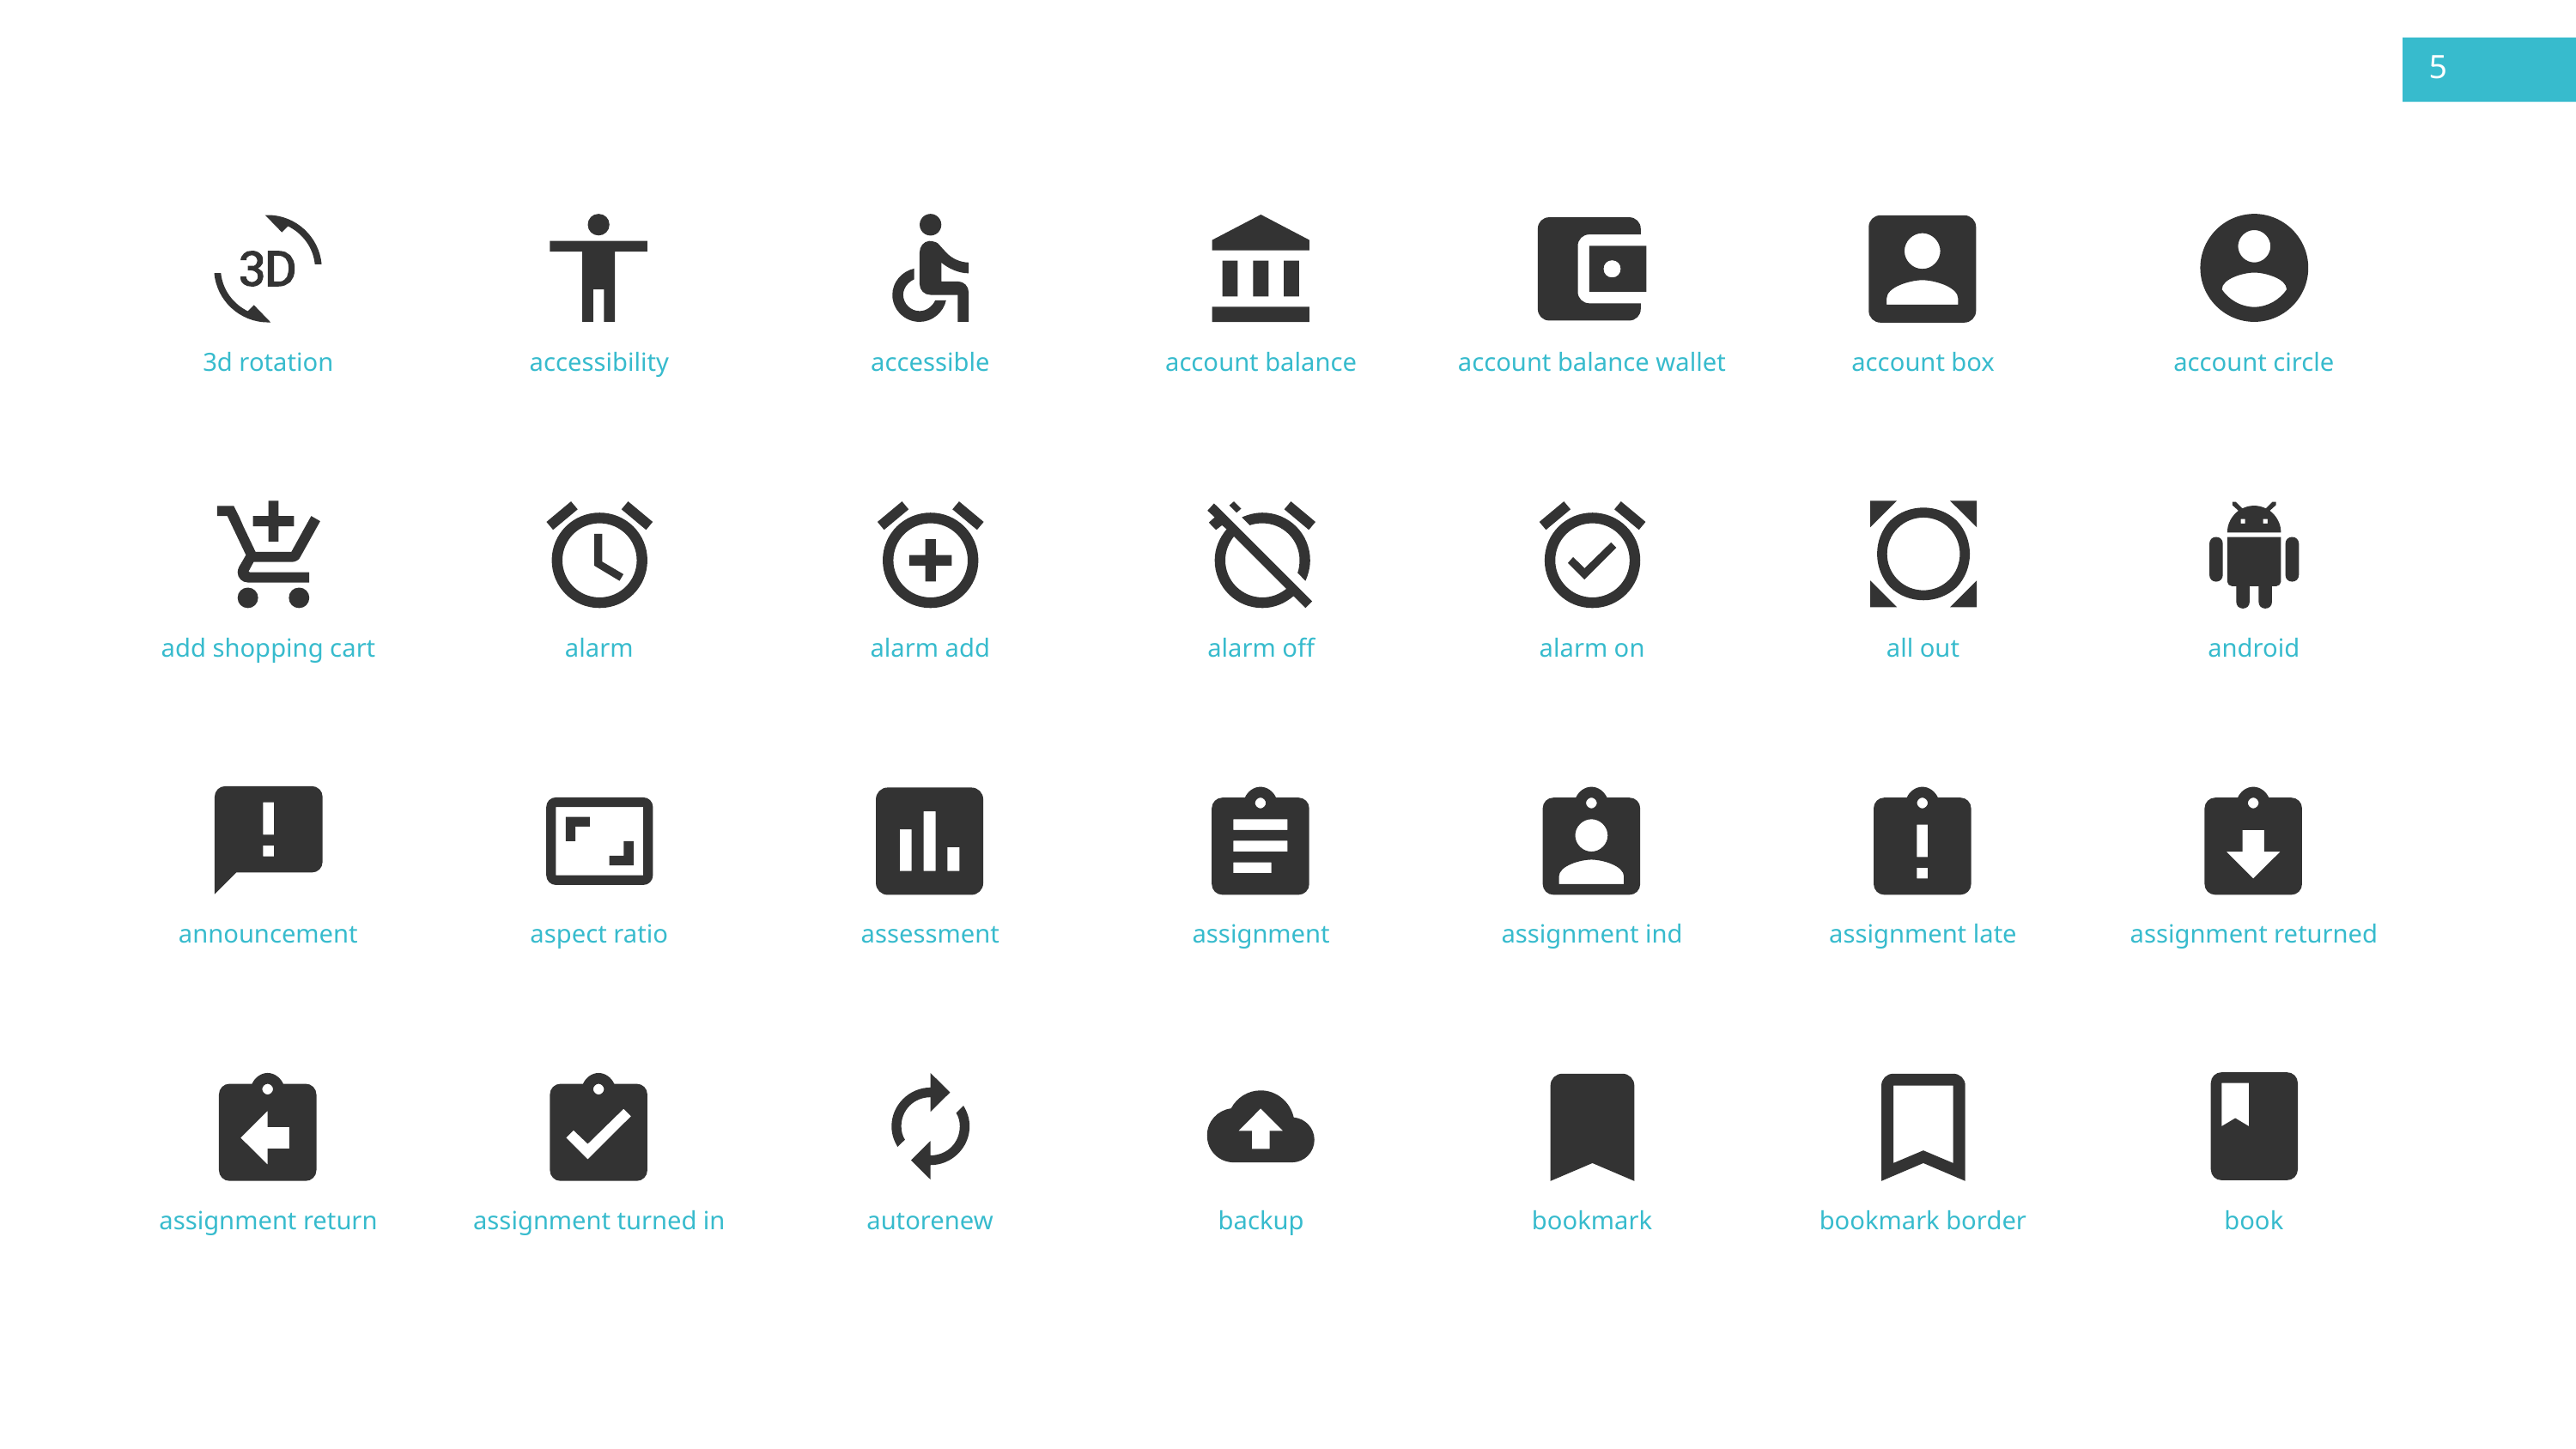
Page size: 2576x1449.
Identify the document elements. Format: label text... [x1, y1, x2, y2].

text_box [1589, 246, 1647, 292]
text_box [2209, 537, 2223, 582]
text_box [252, 500, 295, 542]
text_box [551, 512, 647, 609]
text_box add shopping cart [89, 626, 420, 669]
text_box [1950, 580, 1978, 608]
text_box [1222, 260, 1238, 297]
text_box announcement [89, 912, 420, 955]
text_box account circle [2075, 339, 2433, 383]
text_box [876, 787, 984, 895]
text_box [1544, 512, 1641, 609]
text_box [1870, 580, 1898, 608]
text_box all out [1744, 626, 2075, 669]
text_box accessible [750, 339, 1082, 383]
text_box [240, 251, 264, 287]
text_box [2227, 537, 2281, 609]
text_box accessibility [420, 339, 750, 383]
text_box [910, 1106, 970, 1180]
text_box alarm [420, 626, 750, 669]
text_box [883, 512, 979, 609]
text_box [546, 797, 653, 885]
text_box [550, 240, 647, 322]
text_box [214, 273, 271, 323]
text_box [216, 506, 320, 583]
text_box assignment returned [2075, 912, 2433, 955]
slide_number 5 [2415, 35, 2502, 100]
text_box bookmark border [1744, 1197, 2075, 1241]
text_box assignment ind [1413, 912, 1744, 955]
text_box account box [1744, 339, 2075, 383]
text_box [1539, 501, 1571, 530]
text_box [2204, 786, 2302, 895]
text_box [1881, 1073, 1965, 1181]
text_box [1253, 260, 1269, 297]
text_box [2200, 214, 2309, 322]
text_box [1212, 306, 1309, 323]
text_box [218, 1072, 317, 1181]
text_box [264, 215, 322, 264]
text_box [1870, 500, 1898, 528]
text_box [1284, 260, 1299, 297]
text_box alarm add [750, 626, 1082, 669]
text_box assignment turned in [420, 1197, 750, 1241]
text_box [1868, 215, 1977, 323]
text_box [1537, 217, 1641, 321]
text_box [1877, 507, 1971, 601]
text_box assignment late [1744, 912, 2075, 955]
text_box [546, 501, 578, 530]
text_box bookmark [1413, 1197, 1744, 1241]
text_box [2210, 1072, 2299, 1180]
text_box assessment [750, 912, 1082, 955]
text_box alarm on [1413, 626, 1744, 669]
text_box [1874, 786, 1971, 895]
text_box [550, 1072, 647, 1181]
text_box backup [1082, 1197, 1413, 1241]
text_box [214, 785, 323, 894]
text_box [1542, 786, 1641, 895]
text_box [891, 1073, 951, 1148]
text_box [1550, 1073, 1635, 1181]
text_box [920, 214, 942, 236]
text_box aspect ratio [420, 912, 750, 955]
text_box [877, 501, 909, 530]
text_box [289, 587, 310, 609]
text_box 3d rotation [89, 339, 420, 383]
text_box [1950, 500, 1978, 528]
text_box [892, 268, 946, 322]
text_box [621, 501, 653, 530]
text_box alarm off [1082, 626, 1413, 669]
text_box [587, 214, 610, 236]
text_box [2227, 501, 2281, 533]
text_box [1212, 214, 1309, 251]
text_box [2285, 537, 2300, 582]
text_box [1229, 501, 1242, 513]
text_box [267, 251, 295, 287]
text_box autorenew [750, 1197, 1082, 1241]
text_box [952, 501, 984, 530]
text_box [1284, 501, 1316, 530]
text_box [1614, 501, 1646, 530]
text_box [1207, 503, 1313, 609]
text_box [1212, 786, 1309, 895]
text_box account balance [1082, 339, 1413, 383]
text_box [237, 587, 258, 609]
text_box assignment [1082, 912, 1413, 955]
text_box android [2075, 626, 2433, 669]
text_box book [2075, 1197, 2433, 1241]
text_box account balance wallet [1413, 339, 1744, 383]
text_box [1206, 1090, 1315, 1163]
text_box [919, 240, 969, 322]
text_box assignment return [89, 1197, 420, 1241]
